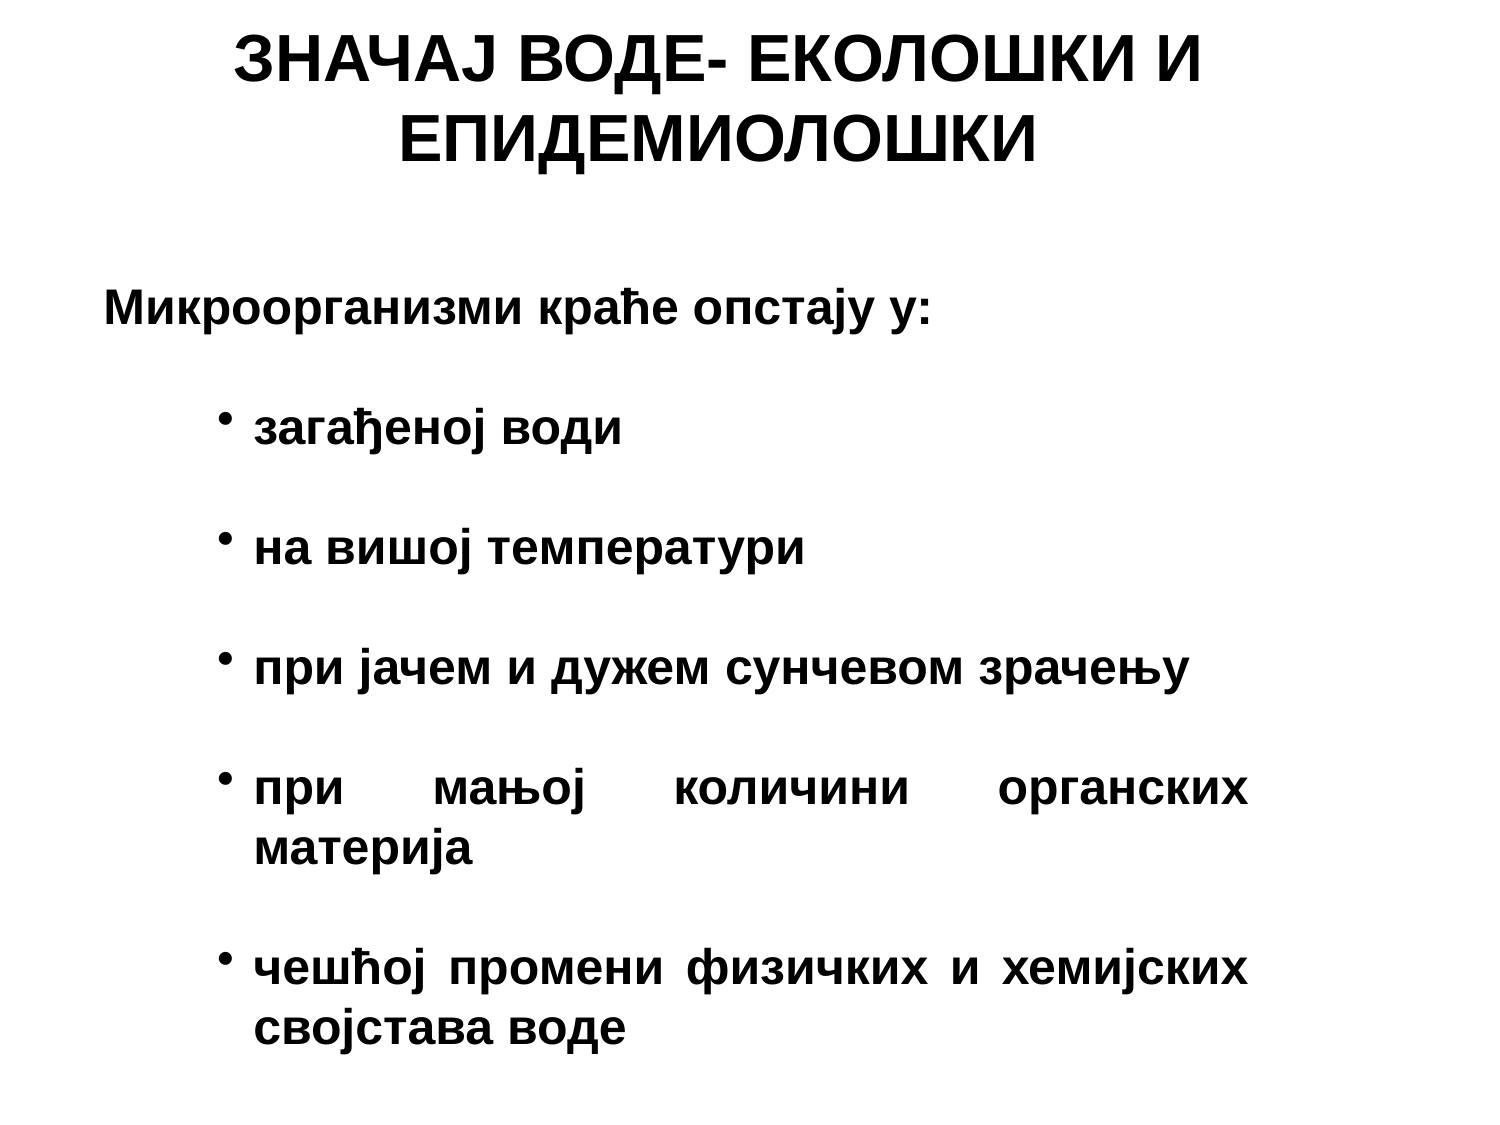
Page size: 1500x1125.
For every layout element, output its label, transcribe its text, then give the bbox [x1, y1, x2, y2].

text_box Микроорганизми краће опстају у: загађеној води на вишој температури при јачем и дужем сунчевом зрачењу при мањој количини органских материја чешћој промени физичких и хемијских својстава воде [88, 267, 1264, 1125]
text_box ЗНАЧАЈ ВОДЕ- ЕКОЛОШКИ И ЕПИДЕМИОЛОШКИ [74, 7, 1363, 182]
